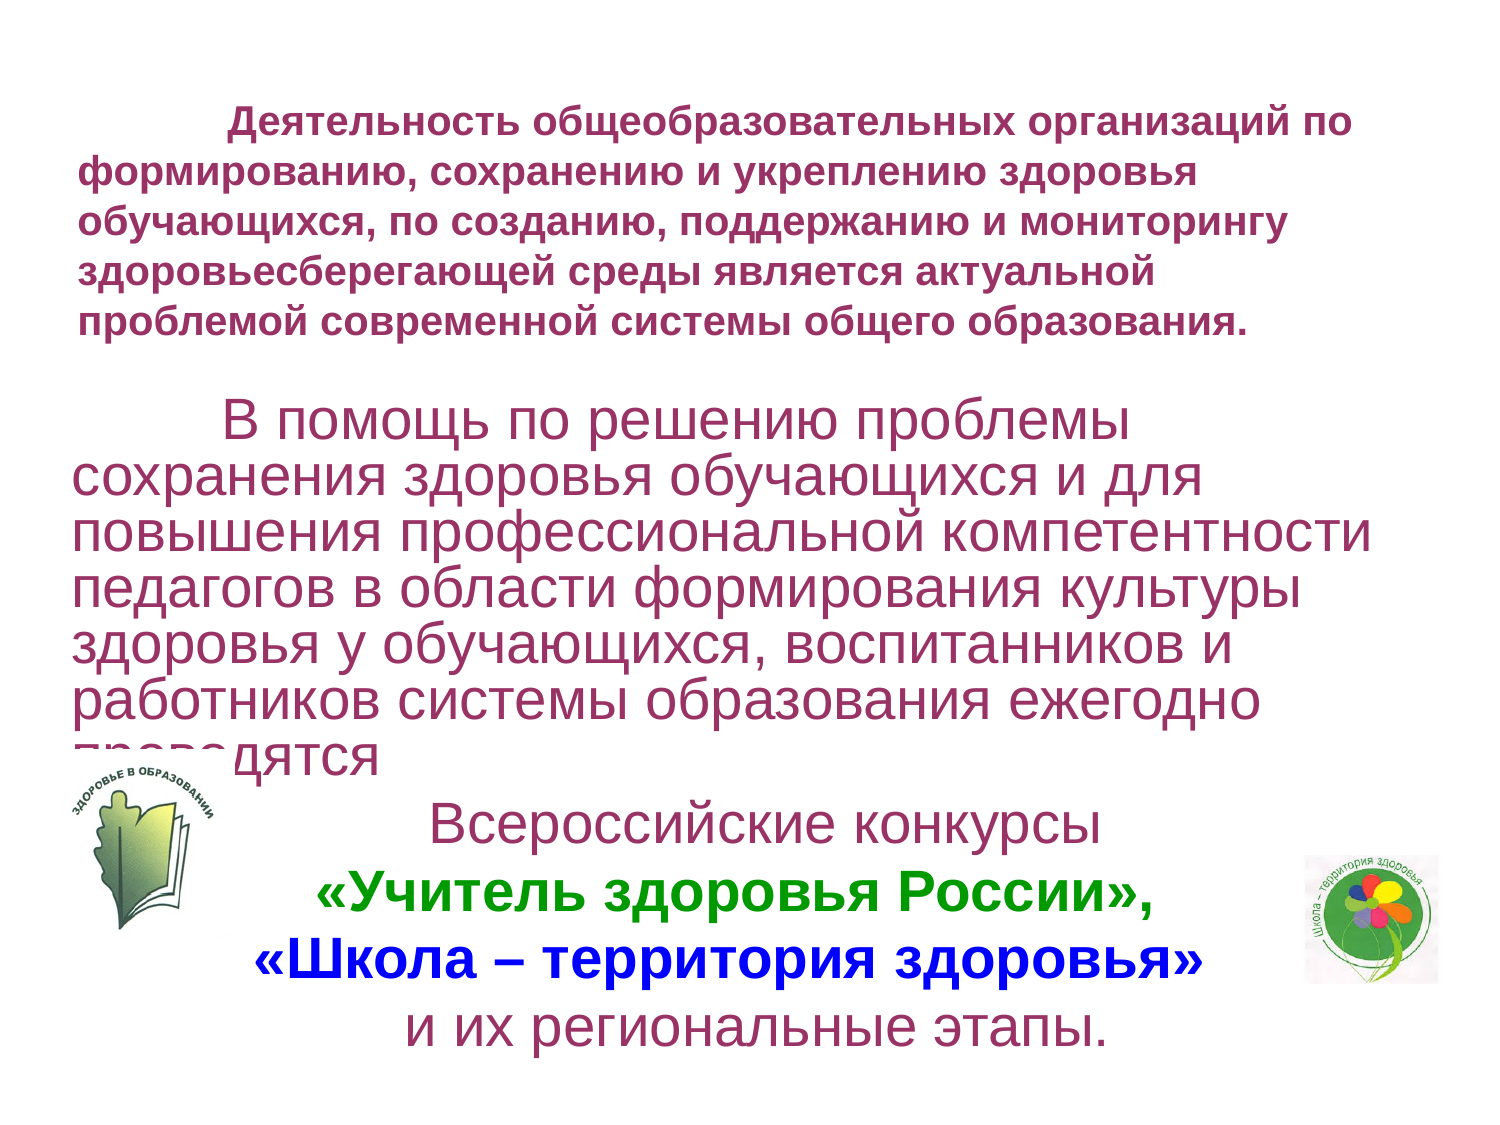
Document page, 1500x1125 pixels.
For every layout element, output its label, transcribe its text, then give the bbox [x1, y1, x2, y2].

title Деятельность общеобразовательных организаций по формированию, сохранению и укреплению здоровья обучающихся, по созданию, поддержанию и мониторингу здоровьесберегающей среды является актуальной проблемой современной системы общего образования. [62, 87, 1401, 351]
picture [1274, 849, 1463, 991]
picture [46, 749, 235, 943]
list В помощь по решению проблемы сохранения здоровья обучающихся и для повышения профессиональной компетентности педагогов в области формирования культуры здоровья у обучающихся, воспитанников и работников системы образования ежегодно проводятся Всероссийские конкурсы «Учитель здоровья России», «Школа – территория здоровья» и их региональные этапы. [0, 387, 1476, 1076]
